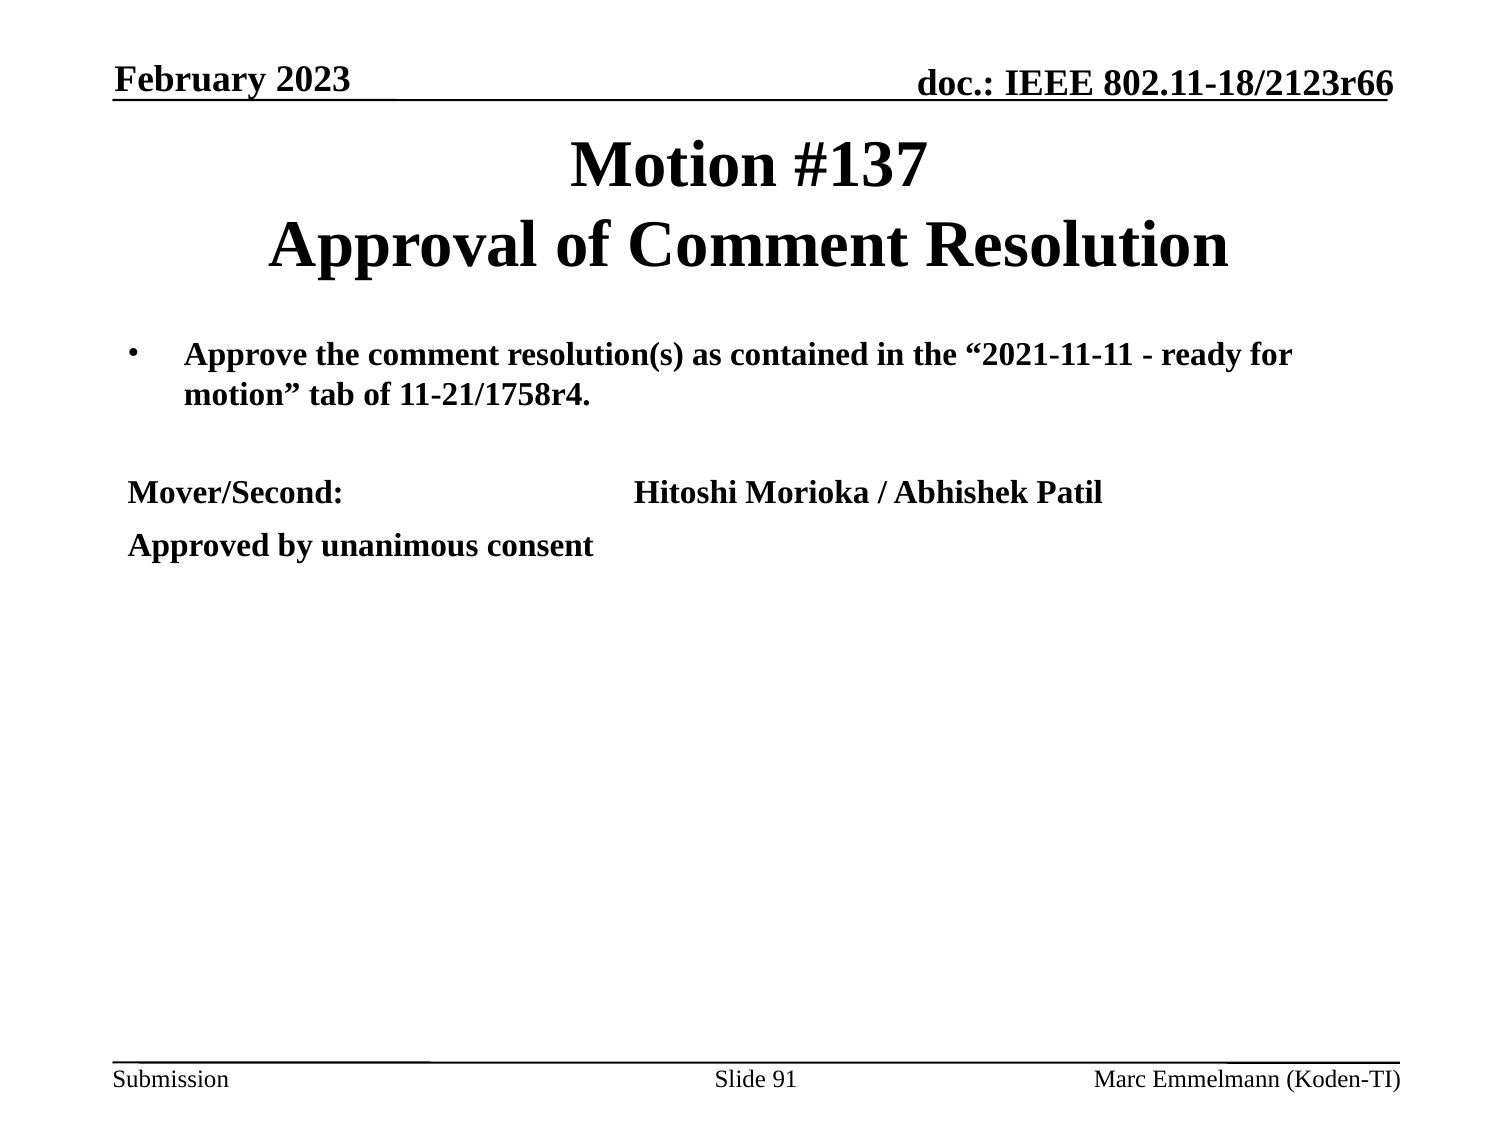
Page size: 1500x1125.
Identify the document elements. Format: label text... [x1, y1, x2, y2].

footer Marc Emmelmann (Koden-TI) [878, 1061, 1402, 1093]
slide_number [114, 54, 423, 100]
title Motion #137 Approval of Comment Resolution [112, 112, 1388, 288]
list Approve the comment resolution(s) as contained in the “2021-11-11 - ready for motion” tab of 11-21/1758r4. Mover/Second: Hitoshi Morioka / Abhishek Patil Approved by unanimous consent [112, 324, 1388, 1000]
slide_number Slide 91 [712, 1061, 800, 1123]
